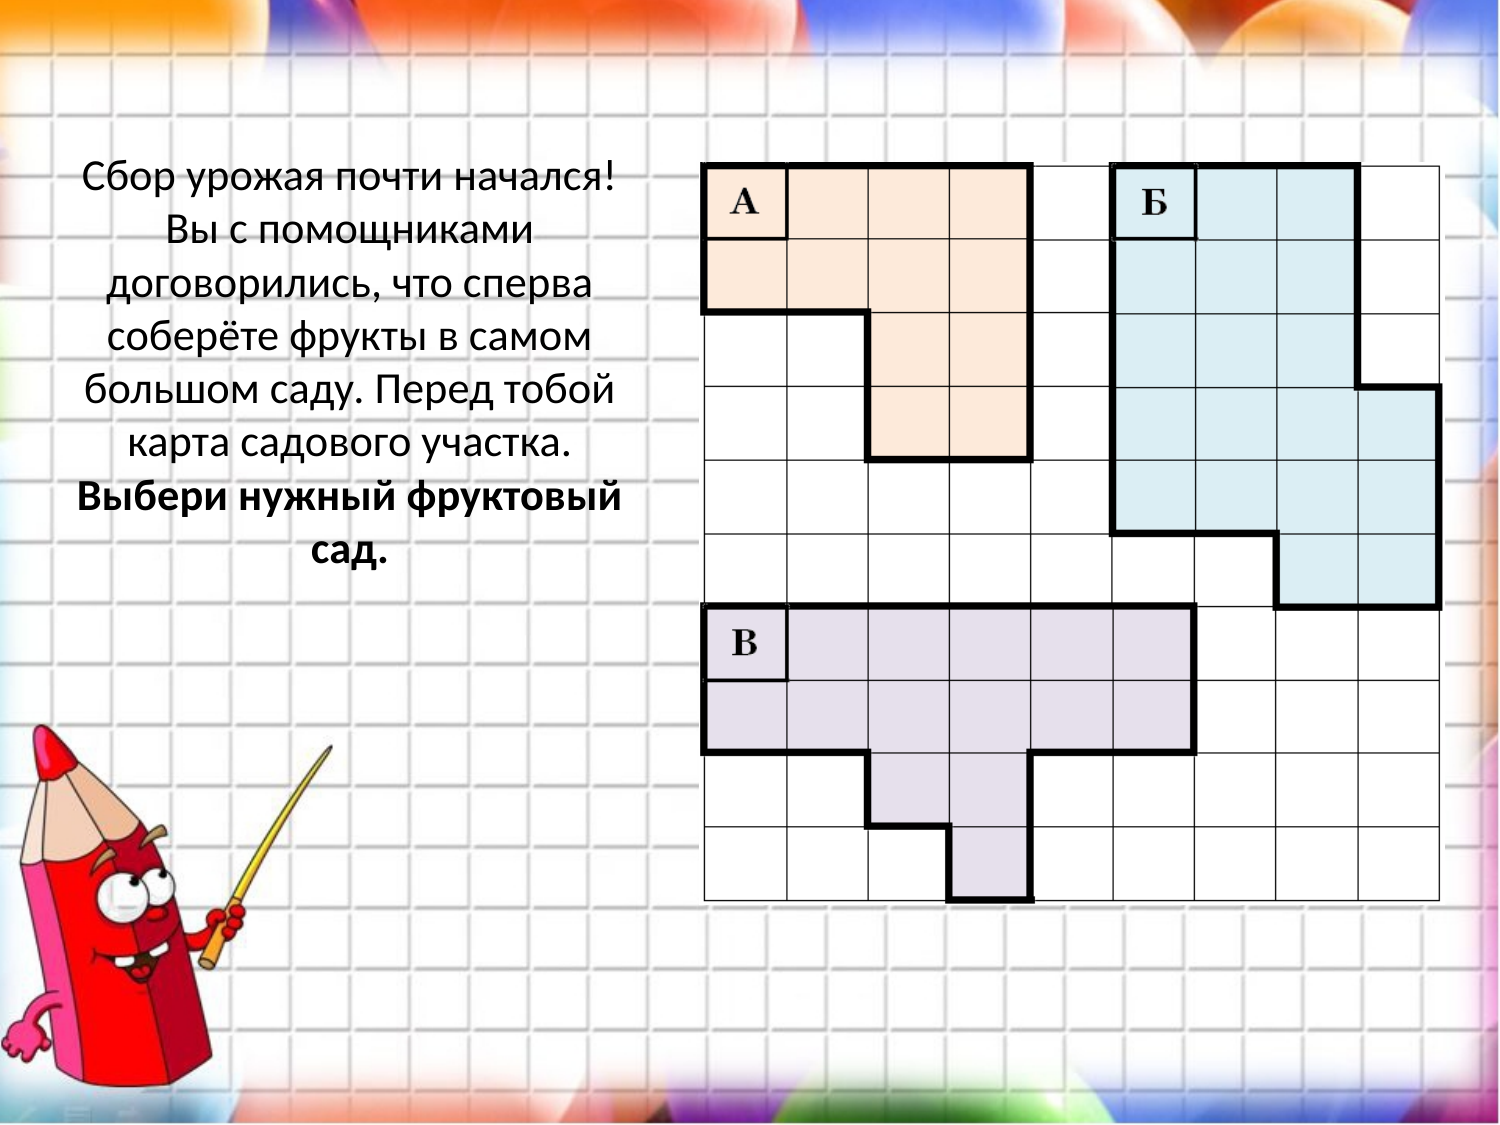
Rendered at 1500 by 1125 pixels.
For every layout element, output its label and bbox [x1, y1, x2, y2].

picture [0, 0, 1500, 1125]
list [699, 162, 1446, 906]
